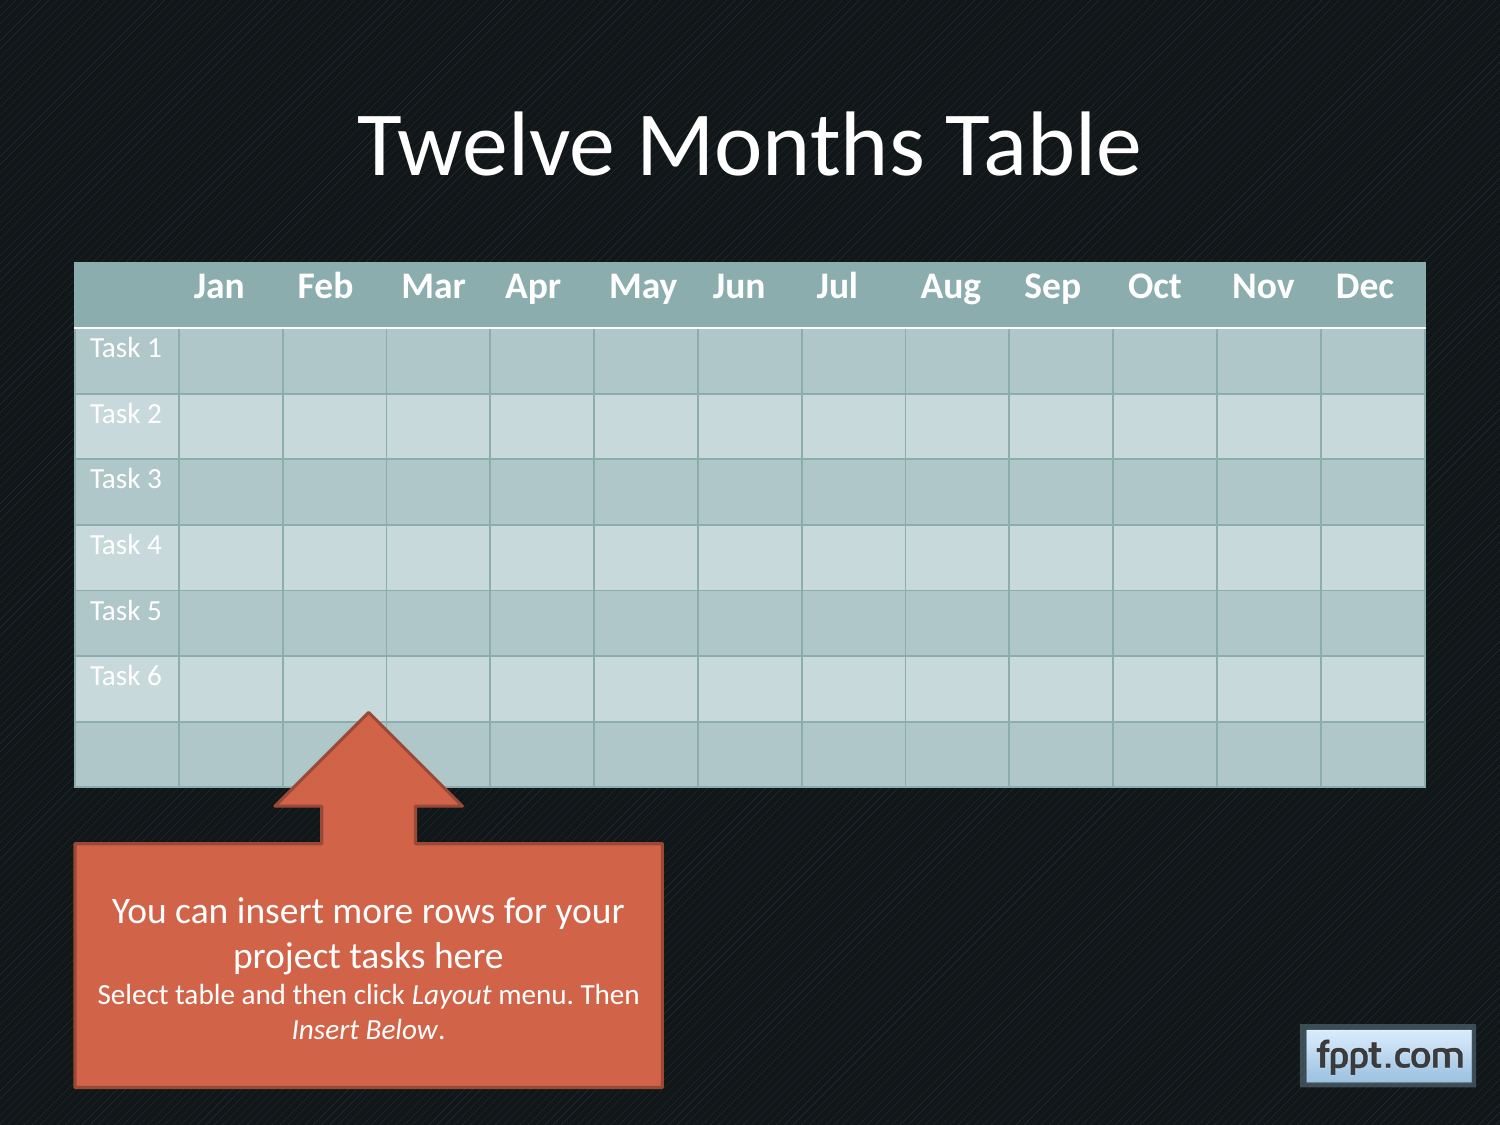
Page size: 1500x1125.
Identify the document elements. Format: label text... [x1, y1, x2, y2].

table_cell [1010, 723, 1112, 786]
table_header Aug [906, 263, 1008, 327]
table_cell [1114, 591, 1216, 655]
table_cell [906, 460, 1008, 524]
table_cell [284, 329, 386, 393]
table_cell [491, 460, 593, 524]
table_cell [491, 395, 593, 458]
table_cell [284, 723, 354, 786]
table_cell Task 4 [76, 526, 178, 590]
table_cell [180, 329, 282, 393]
table_header Jan [180, 263, 282, 327]
table_cell [1114, 723, 1216, 786]
table_cell [803, 395, 905, 458]
table_cell [699, 460, 801, 524]
table_cell [1218, 526, 1320, 590]
table_cell Task 5 [76, 591, 178, 655]
table_cell [180, 395, 282, 458]
table_header Jun [699, 263, 801, 327]
table_cell [1218, 591, 1320, 655]
table_cell [1322, 395, 1424, 458]
table_cell [595, 657, 697, 721]
table_cell [387, 329, 489, 393]
table_cell [1322, 329, 1424, 393]
table_cell [1114, 460, 1216, 524]
table_cell [595, 395, 697, 458]
table_cell [595, 460, 697, 524]
table_cell [180, 460, 282, 524]
table_cell [1010, 395, 1112, 458]
table_cell [387, 657, 489, 721]
table_cell [1322, 657, 1424, 721]
table_header [76, 263, 178, 327]
table_cell [180, 526, 282, 590]
table_cell [1218, 460, 1320, 524]
table_cell [595, 723, 697, 786]
table_header Sep [1010, 263, 1112, 327]
table_cell Task 6 [76, 657, 178, 721]
table_cell [803, 591, 905, 655]
table_header Feb [284, 263, 386, 327]
table_cell [1218, 657, 1320, 721]
table_cell [284, 591, 386, 655]
table_cell [595, 329, 697, 393]
table_cell [387, 526, 489, 590]
table_cell [699, 329, 801, 393]
table_cell [491, 657, 593, 721]
table_cell [803, 657, 905, 721]
table_cell [699, 591, 801, 655]
title Twelve Months Table [75, 45, 1425, 233]
table_cell [1322, 591, 1424, 655]
table_header Nov [1218, 263, 1320, 327]
table_cell [387, 591, 489, 655]
table_cell [1010, 460, 1112, 524]
table_cell [906, 526, 1008, 590]
table_cell [1322, 460, 1424, 524]
table_header Mar [387, 263, 489, 327]
table_cell [699, 657, 801, 721]
table_cell [180, 657, 282, 721]
table_cell [284, 657, 386, 721]
table_cell [595, 526, 697, 590]
table_cell [595, 591, 697, 655]
table_cell [284, 395, 386, 458]
table_cell [906, 329, 1008, 393]
table_cell [699, 395, 801, 458]
table_cell Task 2 [76, 395, 178, 458]
table_cell [1218, 329, 1320, 393]
table_cell [906, 723, 1008, 786]
table_cell [906, 591, 1008, 655]
table_cell Task 1 [76, 329, 178, 393]
table_cell [491, 591, 593, 655]
table_cell [387, 723, 489, 786]
table_cell [906, 395, 1008, 458]
table_header Dec [1322, 263, 1424, 327]
table_cell [491, 723, 593, 786]
table_header Jul [803, 263, 905, 327]
table_cell [491, 526, 593, 590]
table_cell [1114, 526, 1216, 590]
table_cell [1114, 329, 1216, 393]
table_cell [387, 460, 489, 524]
table_cell [491, 329, 593, 393]
table_cell [1322, 526, 1424, 590]
table_cell [699, 526, 801, 590]
table_cell [1010, 526, 1112, 590]
table_cell [803, 329, 905, 393]
table_cell [906, 657, 1008, 721]
table_header Oct [1114, 263, 1216, 327]
table_cell [1218, 395, 1320, 458]
table_cell [1218, 723, 1320, 786]
table_cell [284, 460, 386, 524]
table_cell [76, 723, 178, 786]
table_cell [180, 591, 282, 655]
table_cell [1322, 723, 1424, 786]
table_cell [699, 723, 801, 786]
table_cell [1010, 329, 1112, 393]
table_cell [803, 526, 905, 590]
table_header May [595, 263, 697, 327]
table_cell [180, 723, 282, 786]
text_box You can insert more rows for your project tasks here Select table and then click Layout menu. Then Insert Below. [73, 711, 664, 1090]
table_cell [803, 723, 905, 786]
table_header Apr [491, 263, 593, 327]
table_cell [1114, 657, 1216, 721]
table_cell [803, 460, 905, 524]
table_cell [387, 395, 489, 458]
table_cell [1114, 395, 1216, 458]
table_cell [284, 526, 386, 590]
table_cell [1010, 657, 1112, 721]
table_cell Task 3 [76, 460, 178, 524]
picture [1299, 1023, 1477, 1088]
table_cell [1010, 591, 1112, 655]
